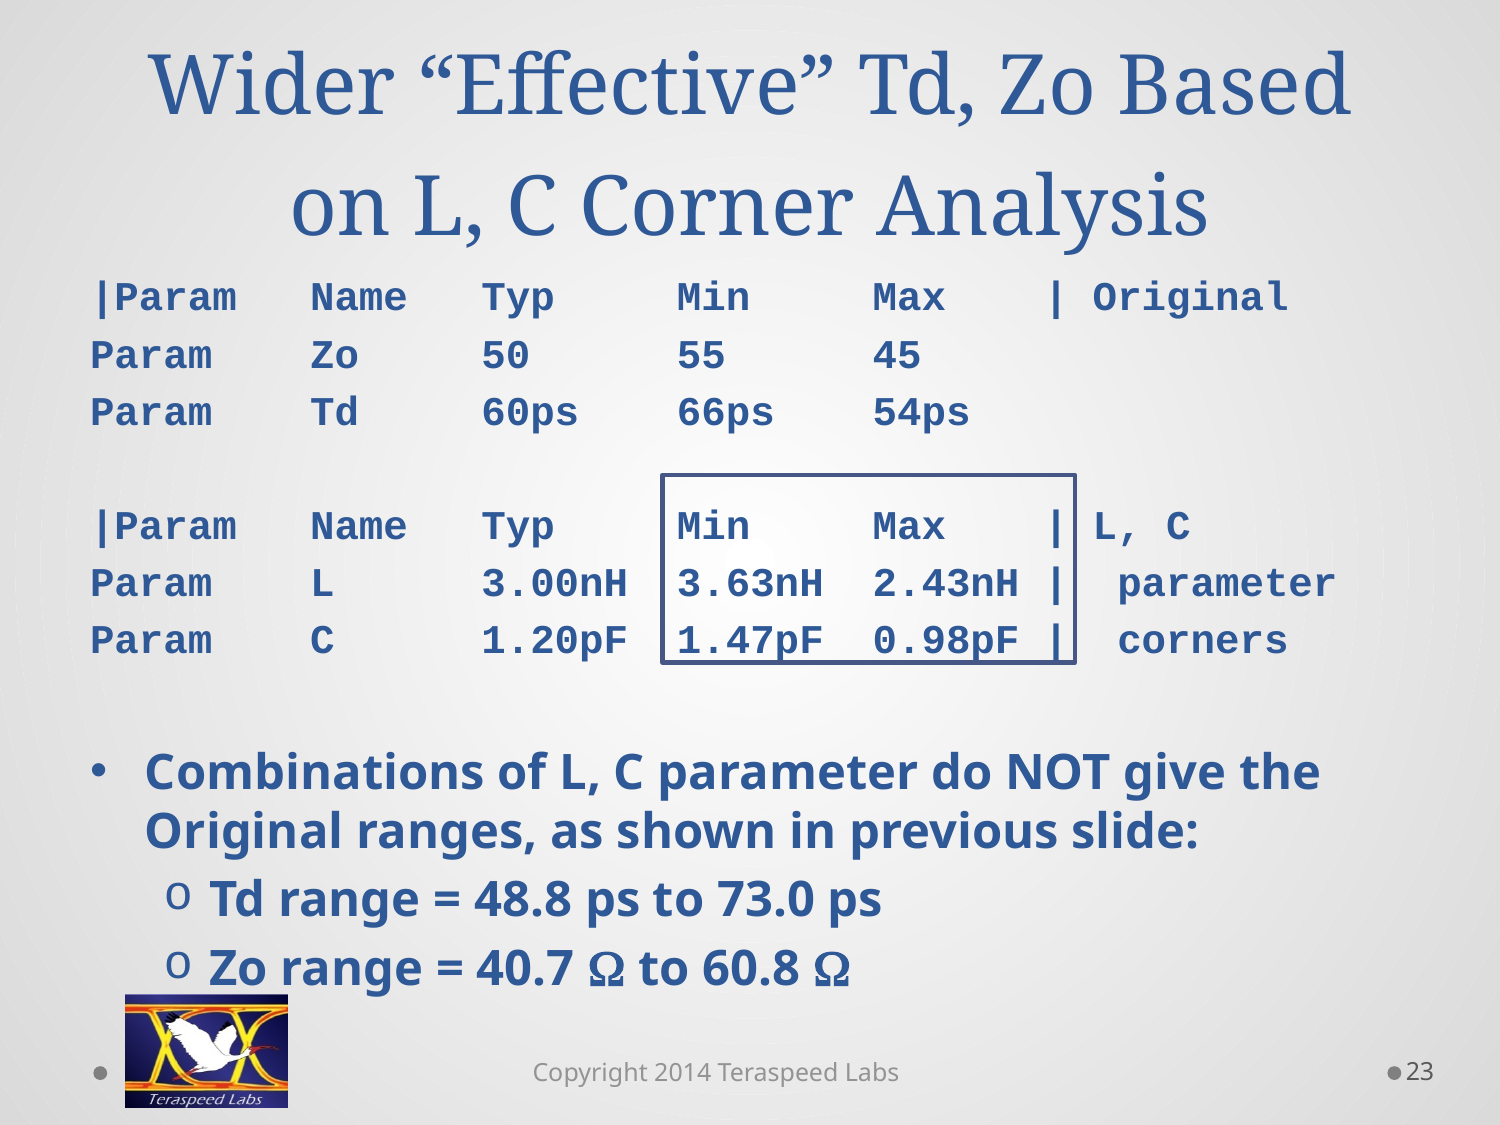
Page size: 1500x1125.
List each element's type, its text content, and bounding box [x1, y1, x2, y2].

footer Copyright 2014 Teraspeed Labs [525, 1043, 993, 1103]
slide_number 23 [1401, 1042, 1494, 1103]
text_box [660, 473, 1077, 665]
title Wider “Effective” Td, Zo Based on L, C Corner Analysis [75, 0, 1425, 262]
picture [125, 1005, 288, 1108]
list |Param Name Typ Min Max | Original Param Zo 50 55 45 Param Td 60ps 66ps 54ps |Param Name Typ Min Max | L, C Param L 3.00nH 3.63nH 2.43nH | parameter Param C 1.20pF 1.47pF 0.98pF | corners Combinations of L, C parameter do NOT give the Original ranges, as shown in previous slide: Td range = 48.8 ps to 73.0 ps Zo range = 40.7 W to 60.8 W [75, 262, 1425, 1005]
